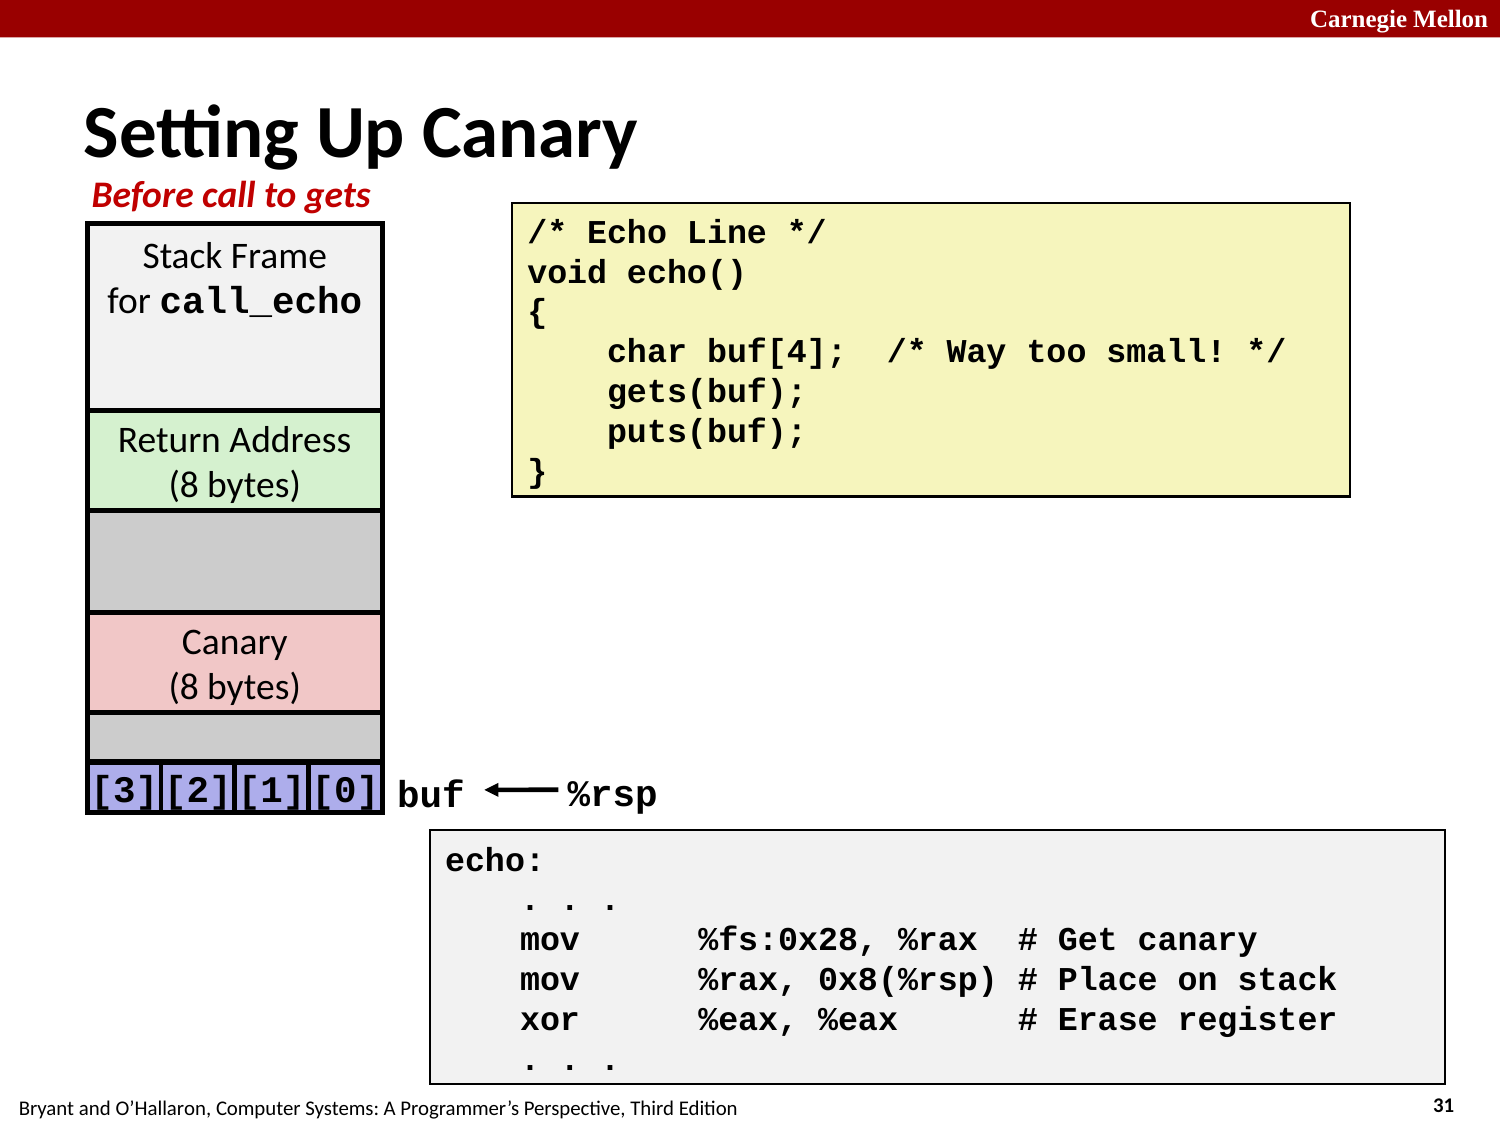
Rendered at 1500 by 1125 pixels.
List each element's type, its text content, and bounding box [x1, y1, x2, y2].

text_box Before call to gets [76, 162, 386, 223]
text_box echo: . . . mov %fs:0x28, %rax # Get canary mov %rax, 0x8(%rsp) # Place on stack xor %eax, %eax # Erase register . . . [430, 830, 1445, 1085]
text_box [3] [87, 762, 161, 813]
title Setting Up Canary [68, 80, 1134, 176]
text_box [0] [308, 762, 382, 813]
text_box Canary (8 bytes) [87, 612, 383, 713]
text_box buf [382, 762, 480, 823]
text_box Stack Frame for call_echo [87, 223, 383, 411]
text_box 20 bytes unused [87, 713, 383, 762]
text_box [484, 783, 552, 797]
text_box %rsp [552, 761, 673, 822]
text_box 20 bytes unused [87, 510, 383, 612]
text_box /* Echo Line */ void echo() { char buf[4]; /* Way too small! */ gets(buf); puts(buf); } [512, 202, 1350, 497]
text_box [2] [161, 762, 234, 813]
text_box [1] [234, 762, 308, 813]
text_box Return Address (8 bytes) [87, 411, 383, 510]
